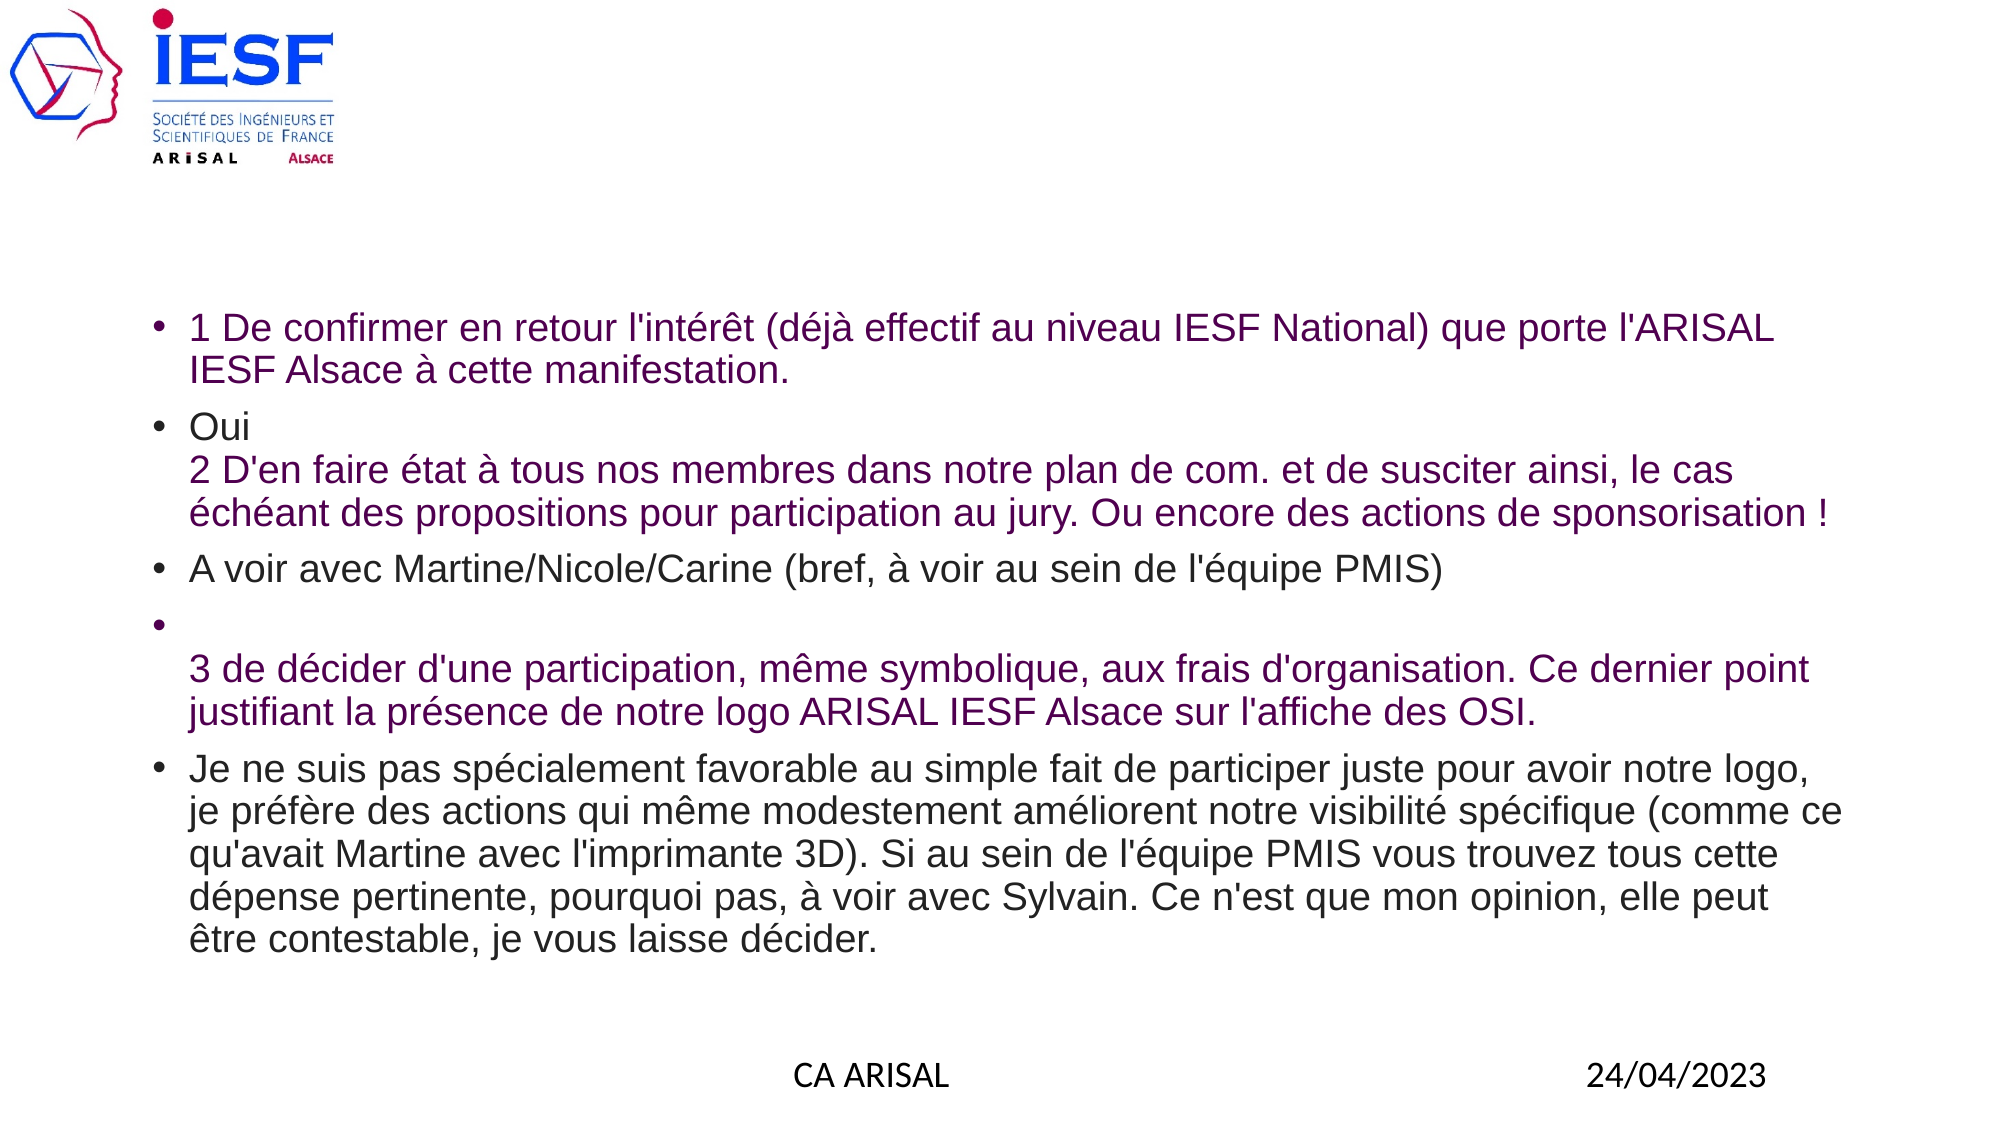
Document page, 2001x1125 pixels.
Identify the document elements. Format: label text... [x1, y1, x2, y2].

list 1 De confirmer en retour l'intérêt (déjà effectif au niveau IESF National) que porte l'ARISAL IESF Alsace à cette manifestation. Oui 2 D'en faire état à tous nos membres dans notre plan de com. et de susciter ainsi, le cas échéant des propositions pour participation au jury. Ou encore des actions de sponsorisation ! A voir avec Martine/Nicole/Carine (bref, à voir au sein de l'équipe PMIS) 3 de décider d'une participation, même symbolique, aux frais d'organisation. Ce dernier point justifiant la présence de notre logo ARISAL IESF Alsace sur l'affiche des OSI. Je ne suis pas spécialement favorable au simple fait de participer juste pour avoir notre logo, je préfère des actions qui même modestement améliorent notre visibilité spécifique (comme ce qu'avait Martine avec l'imprimante 3D). Si au sein de l'équipe PMIS vous trouvez tous cette dépense pertinente, pourquoi pas, à voir avec Sylvain. Ce n'est que mon opinion, elle peut être contestable, je vous laisse décider. [137, 299, 1863, 1014]
picture [0, 0, 343, 172]
